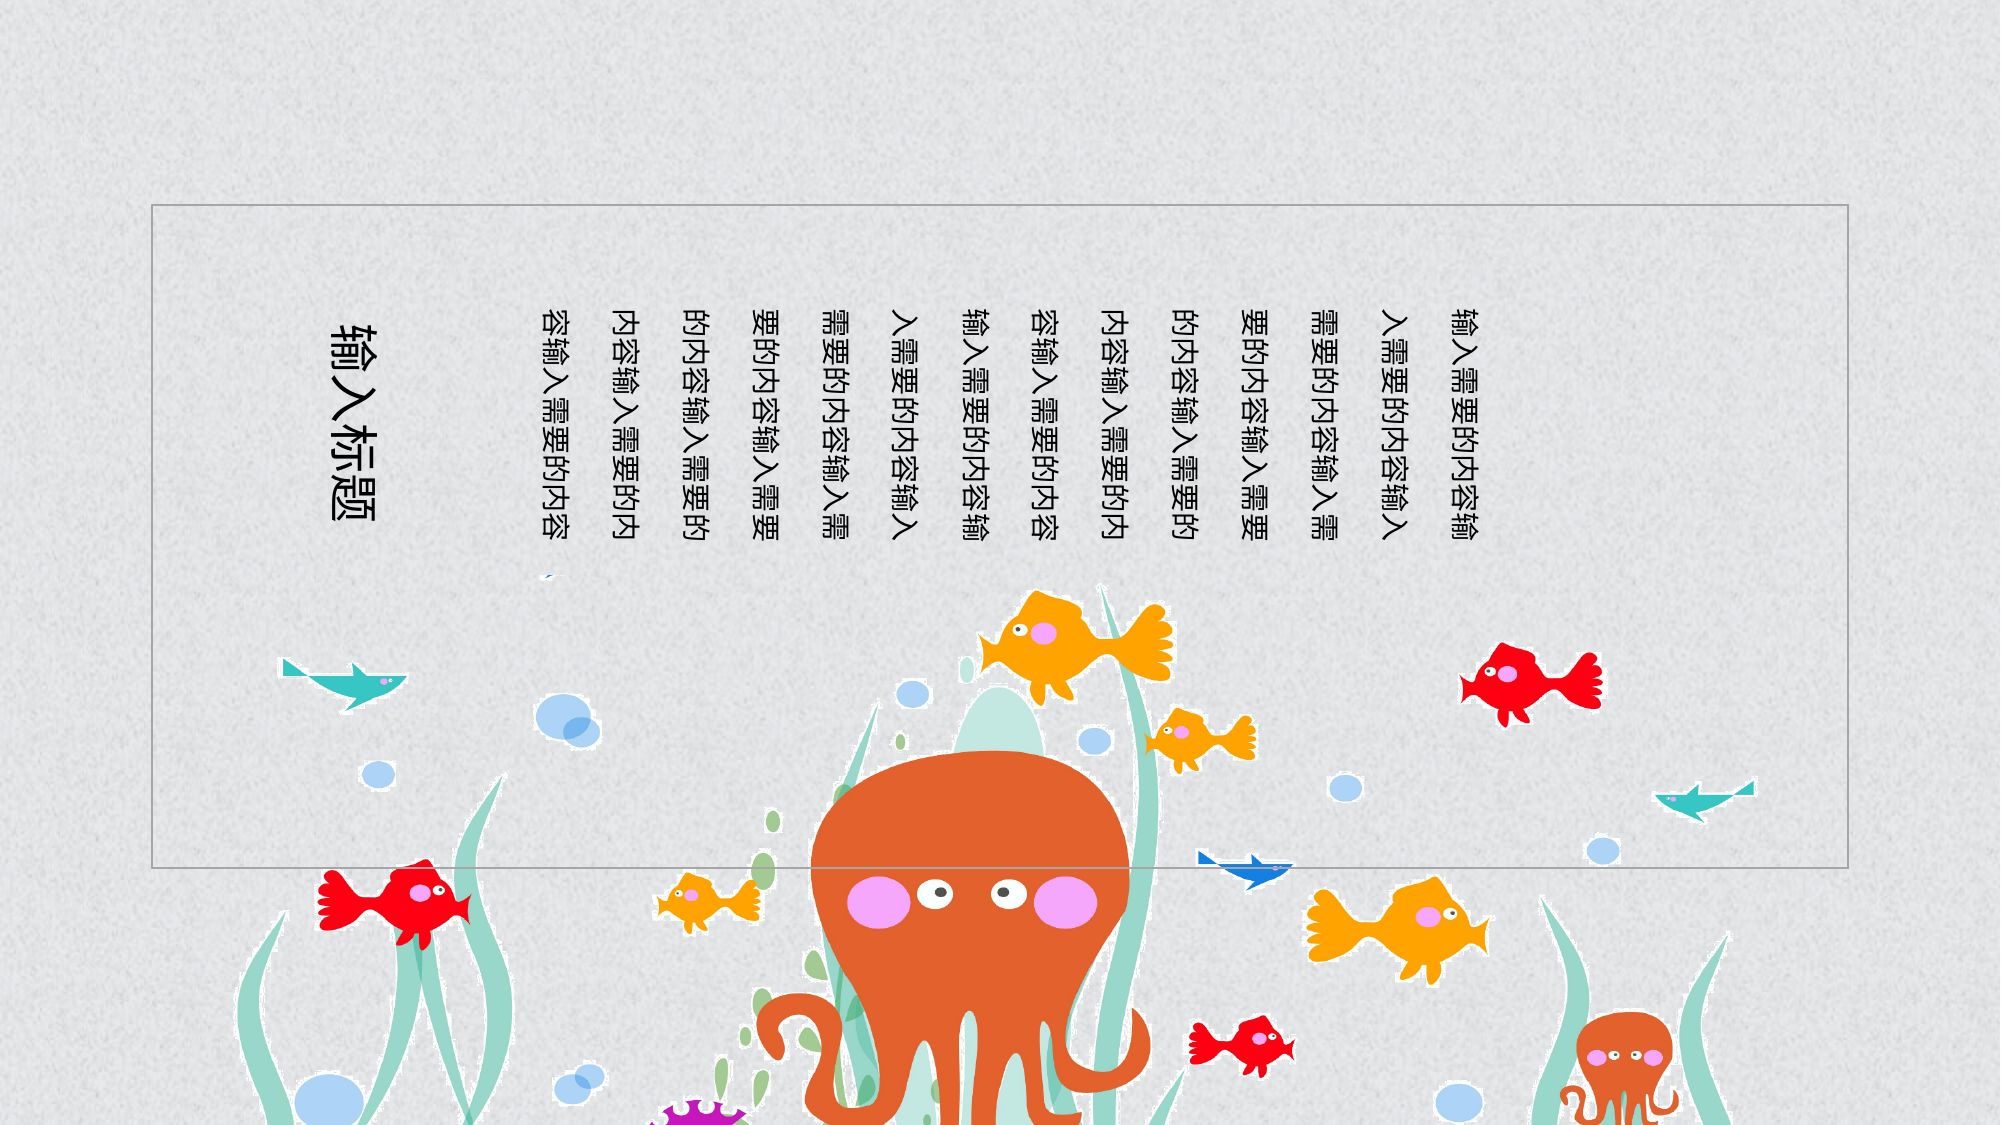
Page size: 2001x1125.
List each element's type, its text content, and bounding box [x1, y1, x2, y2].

picture [227, 575, 1773, 1125]
text_box [151, 204, 1849, 869]
text_box 输入需要的内容输入需要的内容输入需要的内容输入需要的内容输入需要的内容输入需要的内容输入需要的内容输入需要的内容输入需要的内容输入需要的内容输入需要的内容输入需要的内容输入需要的内容输入需要的内容输入需要的内容输入需要的内容 [514, 293, 1526, 561]
text_box 输入标题 [104, 309, 393, 550]
